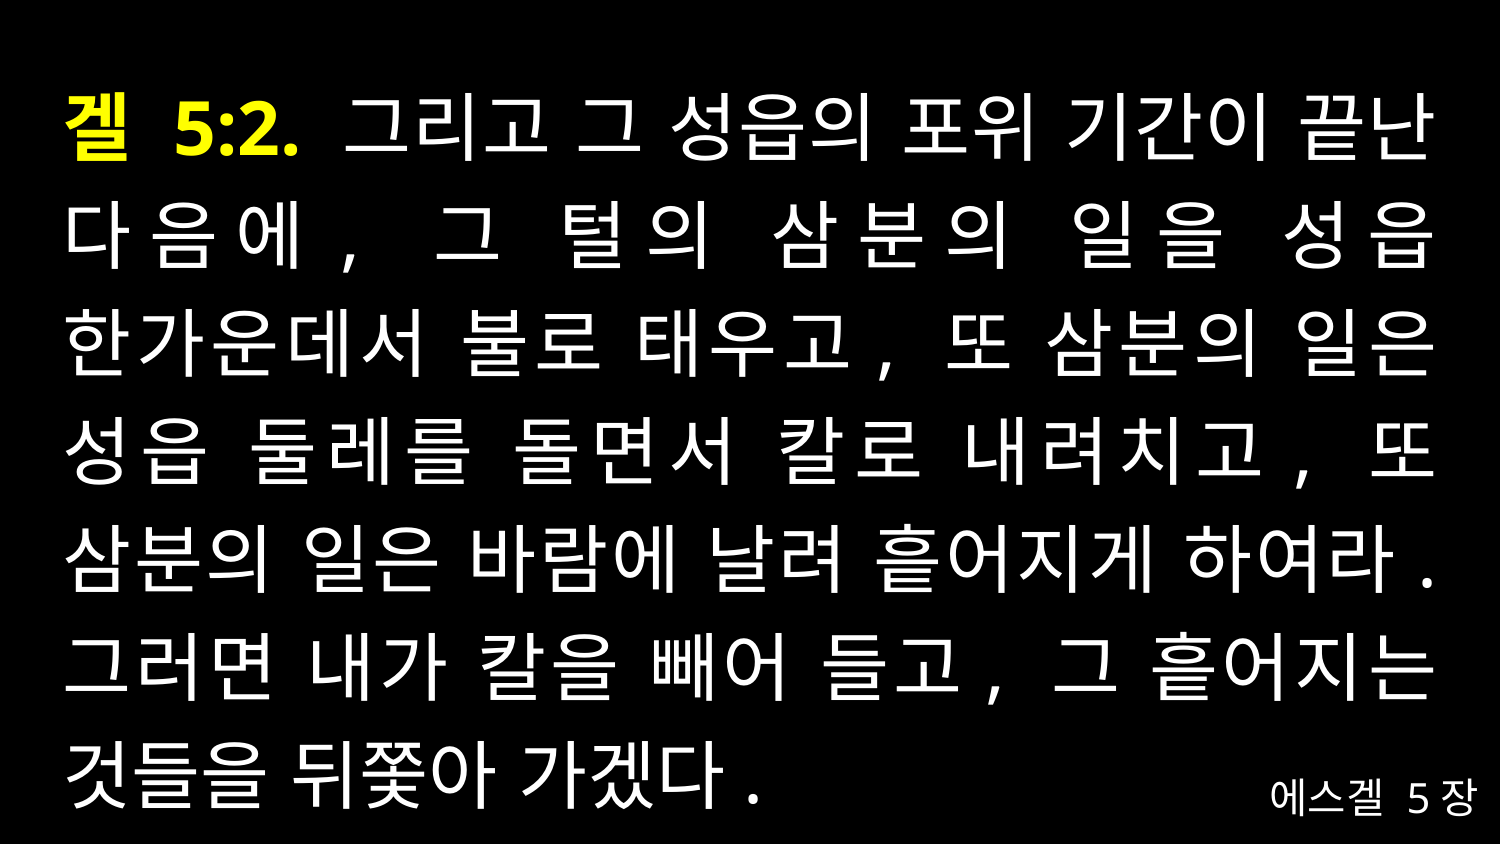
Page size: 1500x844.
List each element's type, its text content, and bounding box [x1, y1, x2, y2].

title 겔 5:2. 그리고 그 성읍의 포위 기간이 끝난 다음에, 그 털의 삼분의 일을 성읍 한가운데서 불로 태우고, 또 삼분의 일은 성읍 둘레를 돌면서 칼로 내려치고, 또 삼분의 일은 바람에 날려 흩어지게 하여라. 그러면 내가 칼을 빼어 들고, 그 흩어지는 것들을 뒤쫓아 가겠다. [0, 0, 1500, 844]
subtitle 에스겔 5장 [916, 770, 1500, 844]
